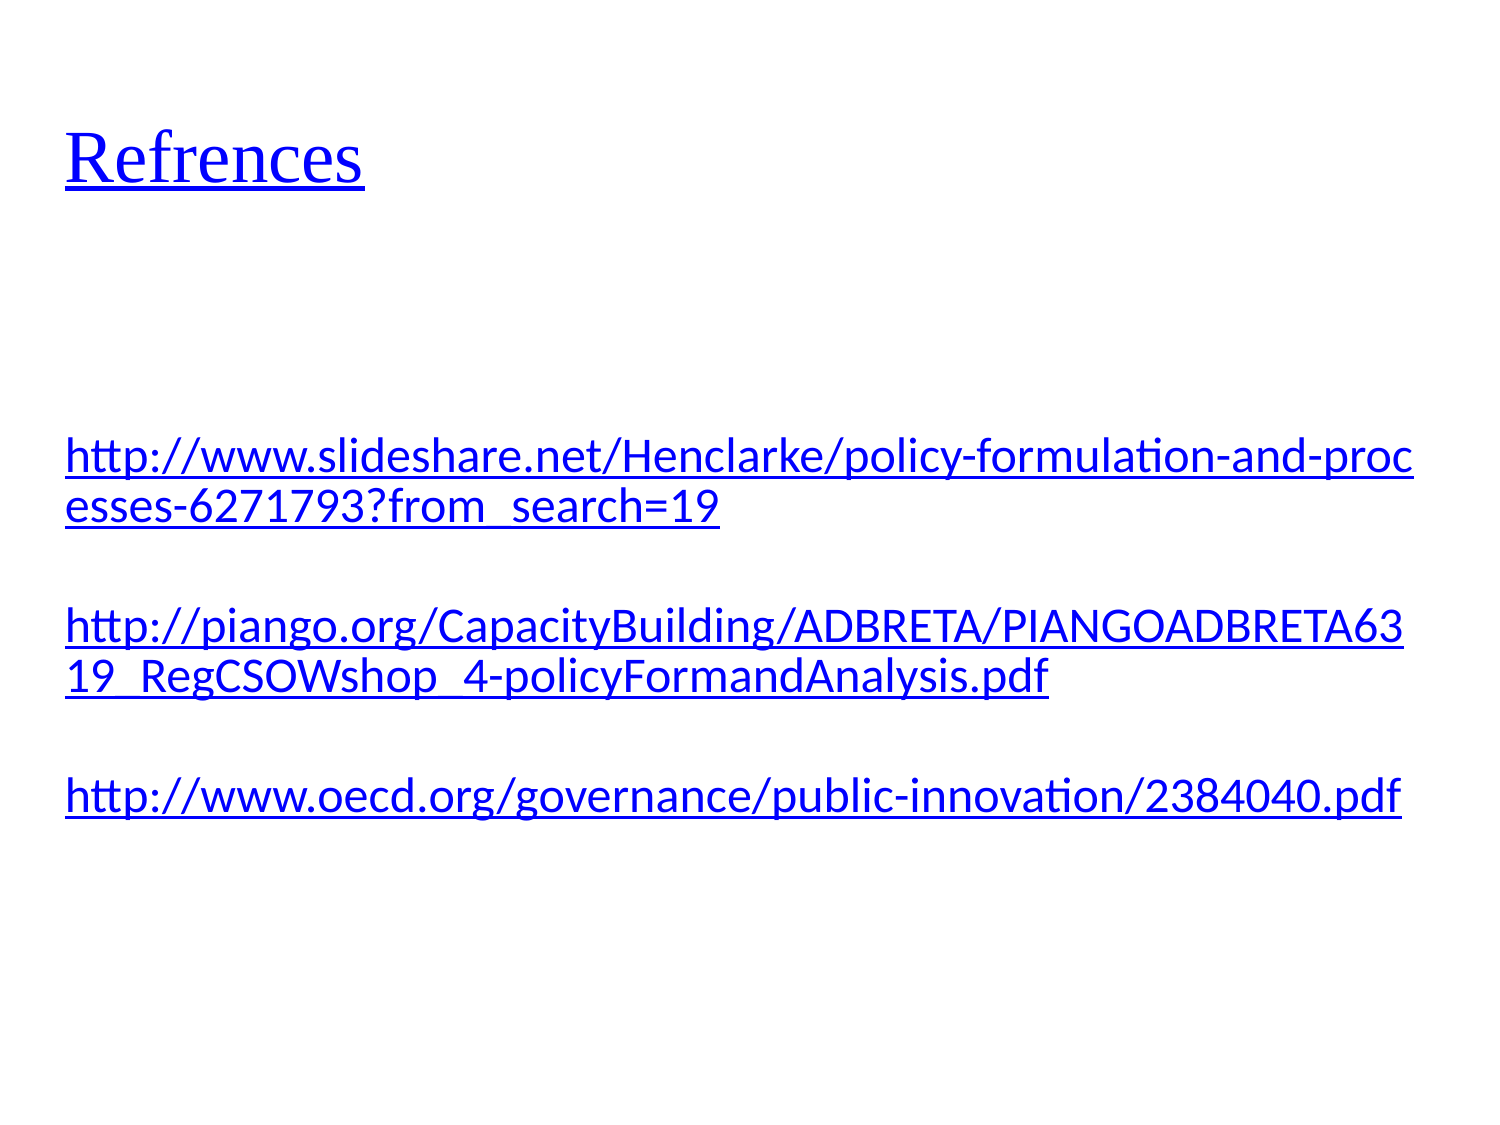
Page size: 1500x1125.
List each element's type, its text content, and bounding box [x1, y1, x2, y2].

text_box Refrences http://www.slideshare.net/Henclarke/policy-formulation-and-processes-6271793?from_search=19 http://piango.org/CapacityBuilding/ADBRETA/PIANGOADBRETA6319_RegCSOWshop_4-policyFormandAnalysis.pdf http://www.oecd.org/governance/public-innovation/2384040.pdf [50, 99, 1438, 820]
